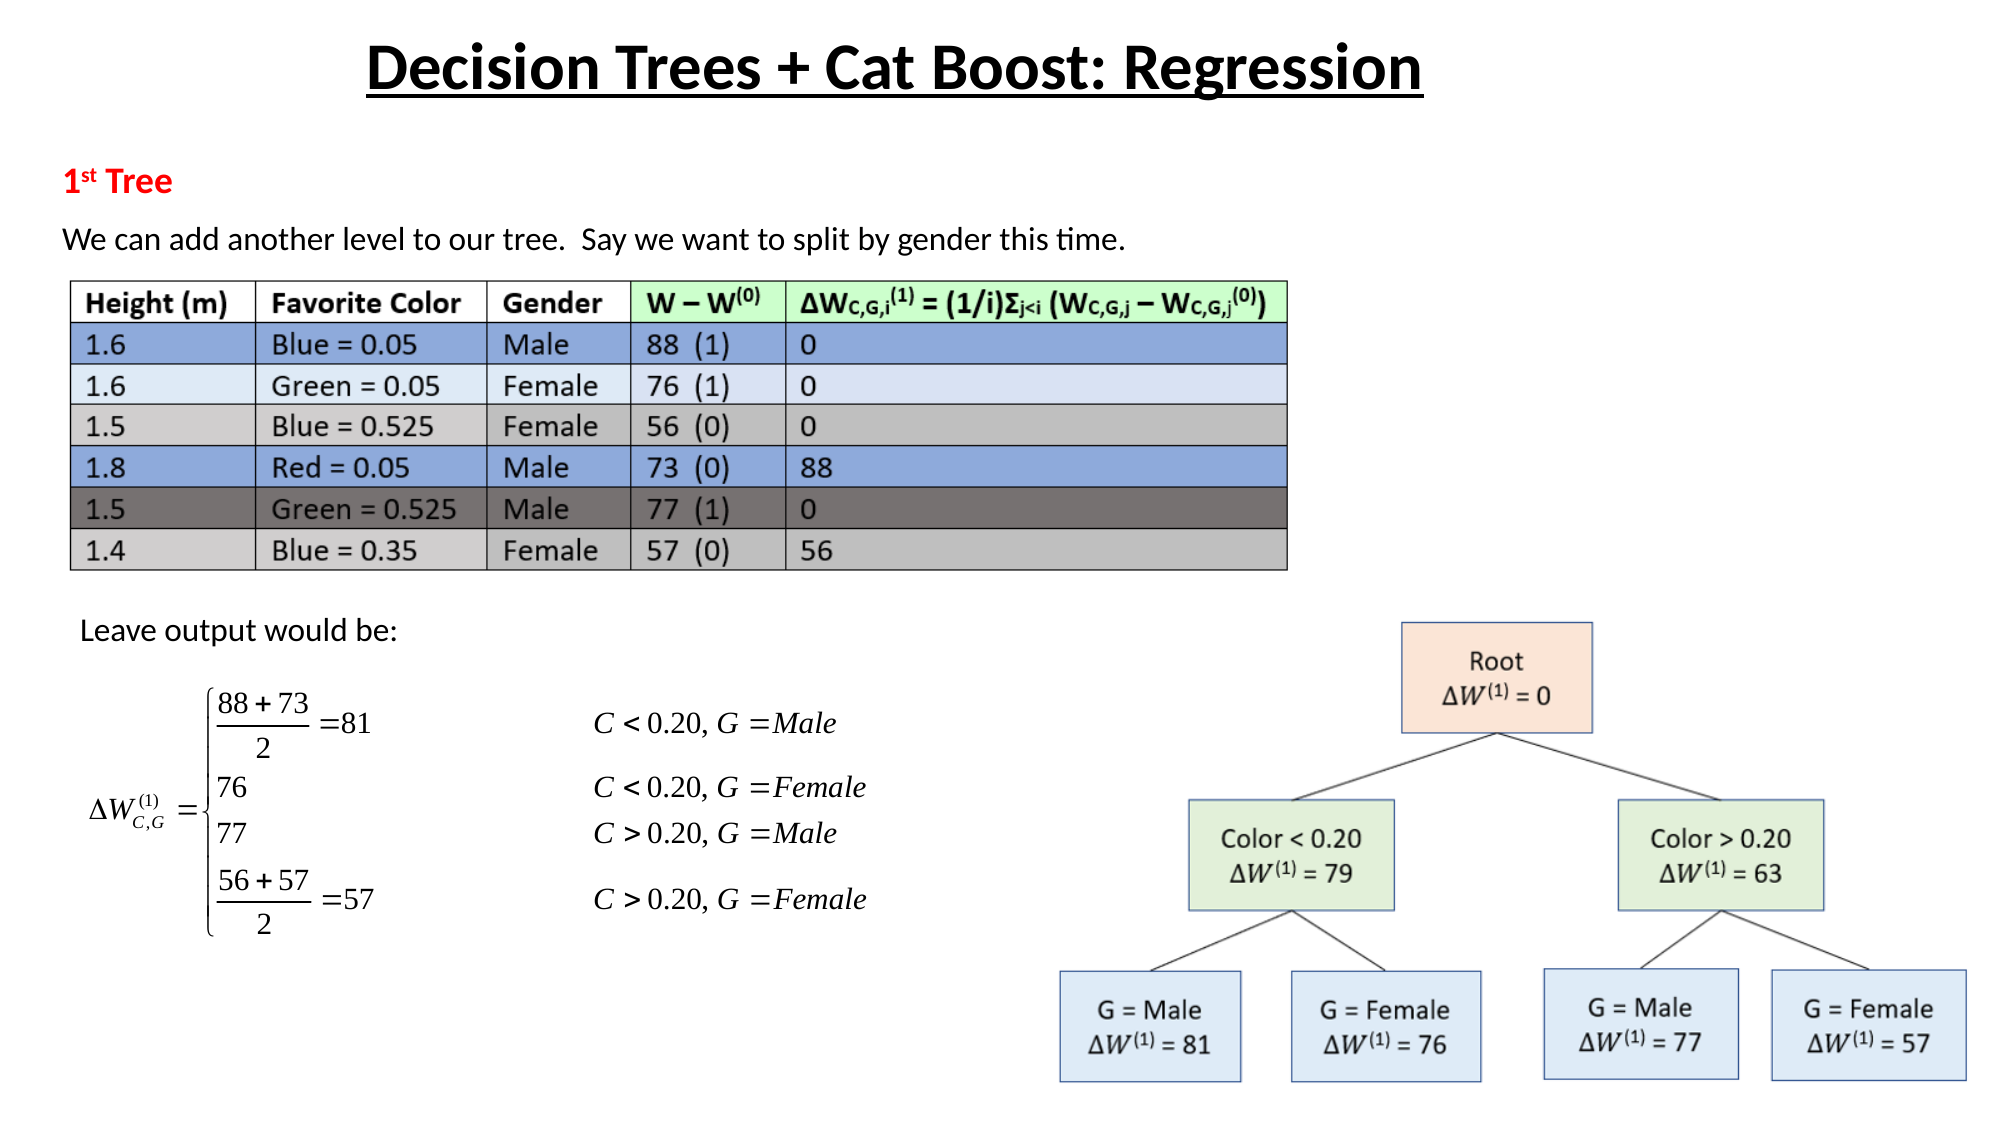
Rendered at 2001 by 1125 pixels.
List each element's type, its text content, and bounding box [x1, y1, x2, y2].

picture [65, 273, 1298, 577]
text_box Decision Trees + Cat Boost: Regression [351, 15, 1667, 111]
text_box Leave output would be: [65, 600, 446, 656]
text_box We can add another level to our tree. Say we want to split by gender this time. [47, 210, 1346, 265]
text_box 1st Tree [47, 148, 250, 209]
picture [1056, 612, 1972, 1090]
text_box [83, 680, 873, 944]
